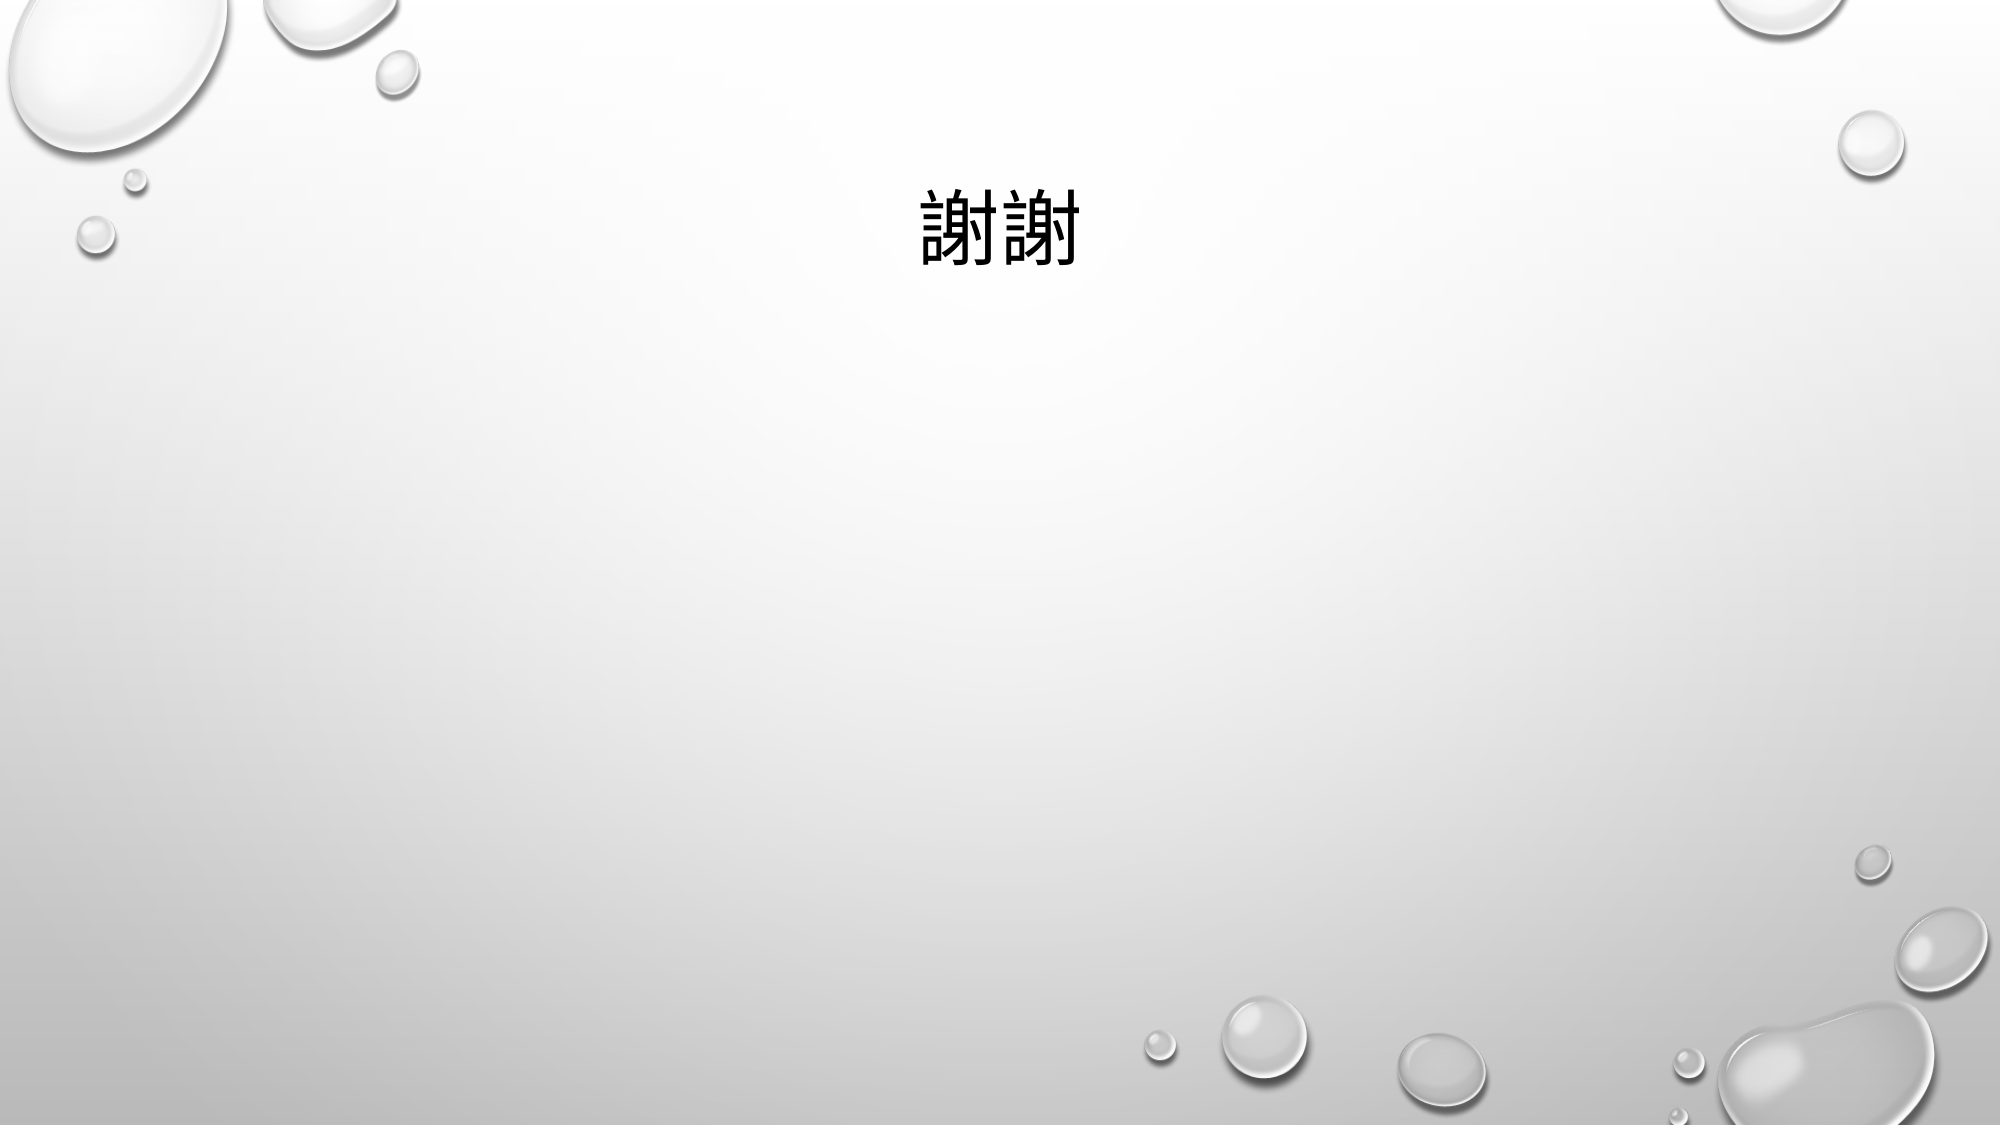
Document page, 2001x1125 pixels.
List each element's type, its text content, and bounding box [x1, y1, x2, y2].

title 謝謝 [149, 101, 1851, 364]
picture [0, 0, 2000, 1125]
